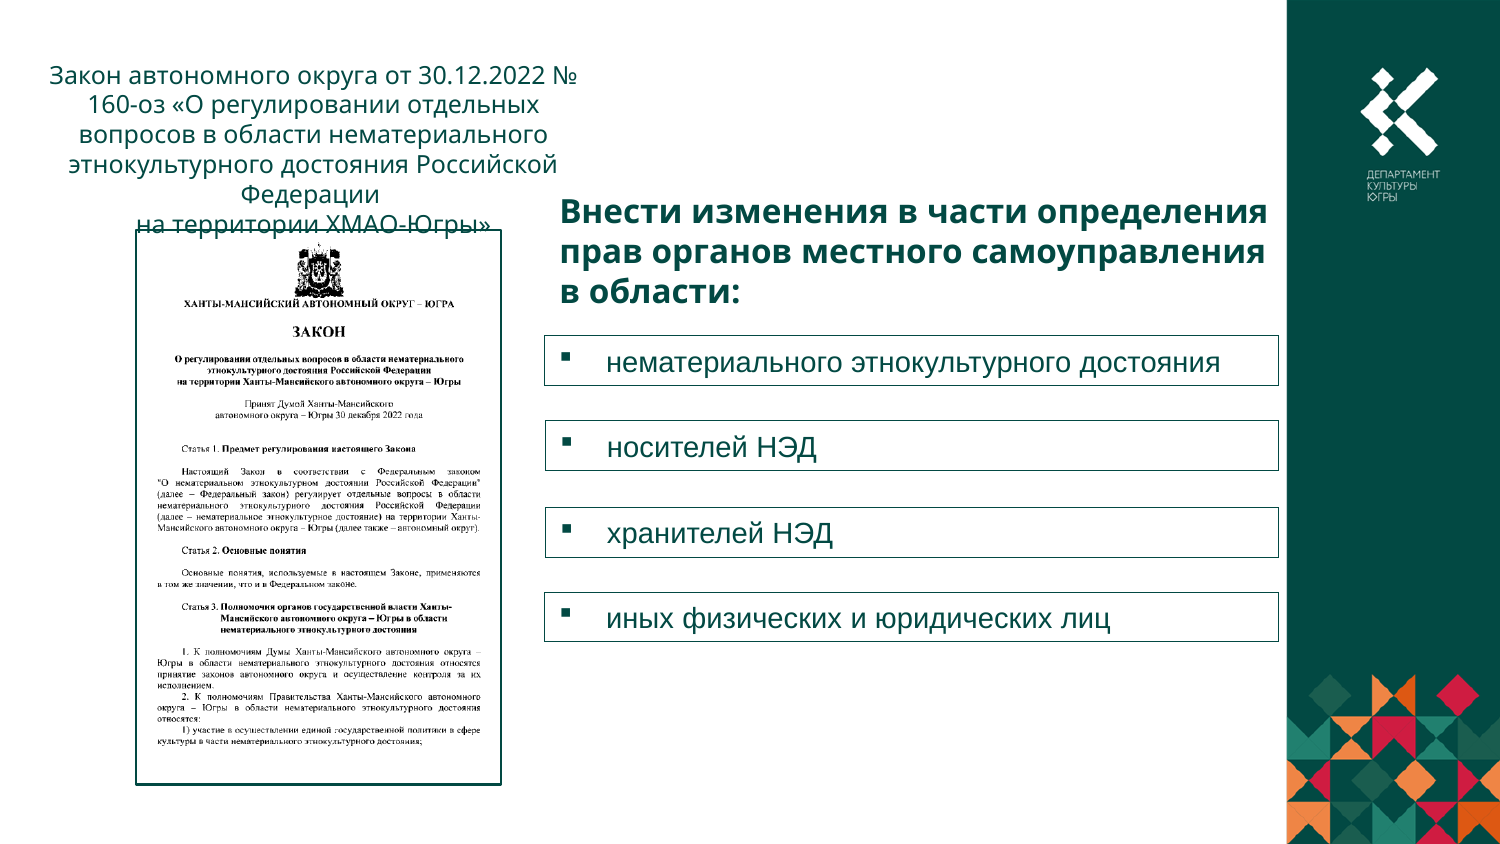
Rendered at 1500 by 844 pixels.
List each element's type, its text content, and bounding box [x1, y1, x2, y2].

text_box Внести изменения в части определения прав органов местного самоуправления в области: [544, 176, 1281, 310]
text_box носителей НЭД [545, 420, 1279, 471]
text_box иных физических и юридических лиц [544, 592, 1279, 642]
text_box нематериального этнокультурного достояния [544, 335, 1279, 386]
text_box хранителей НЭД [545, 507, 1279, 558]
text_box Закон автономного округа от 30.12.2022 № 160-оз «О регулировании отдельных вопросов в области нематериального этнокультурного достояния Российской Федерации на территории ХМАО-Югры» [37, 57, 591, 239]
picture [1286, 0, 1500, 844]
picture [136, 231, 500, 784]
